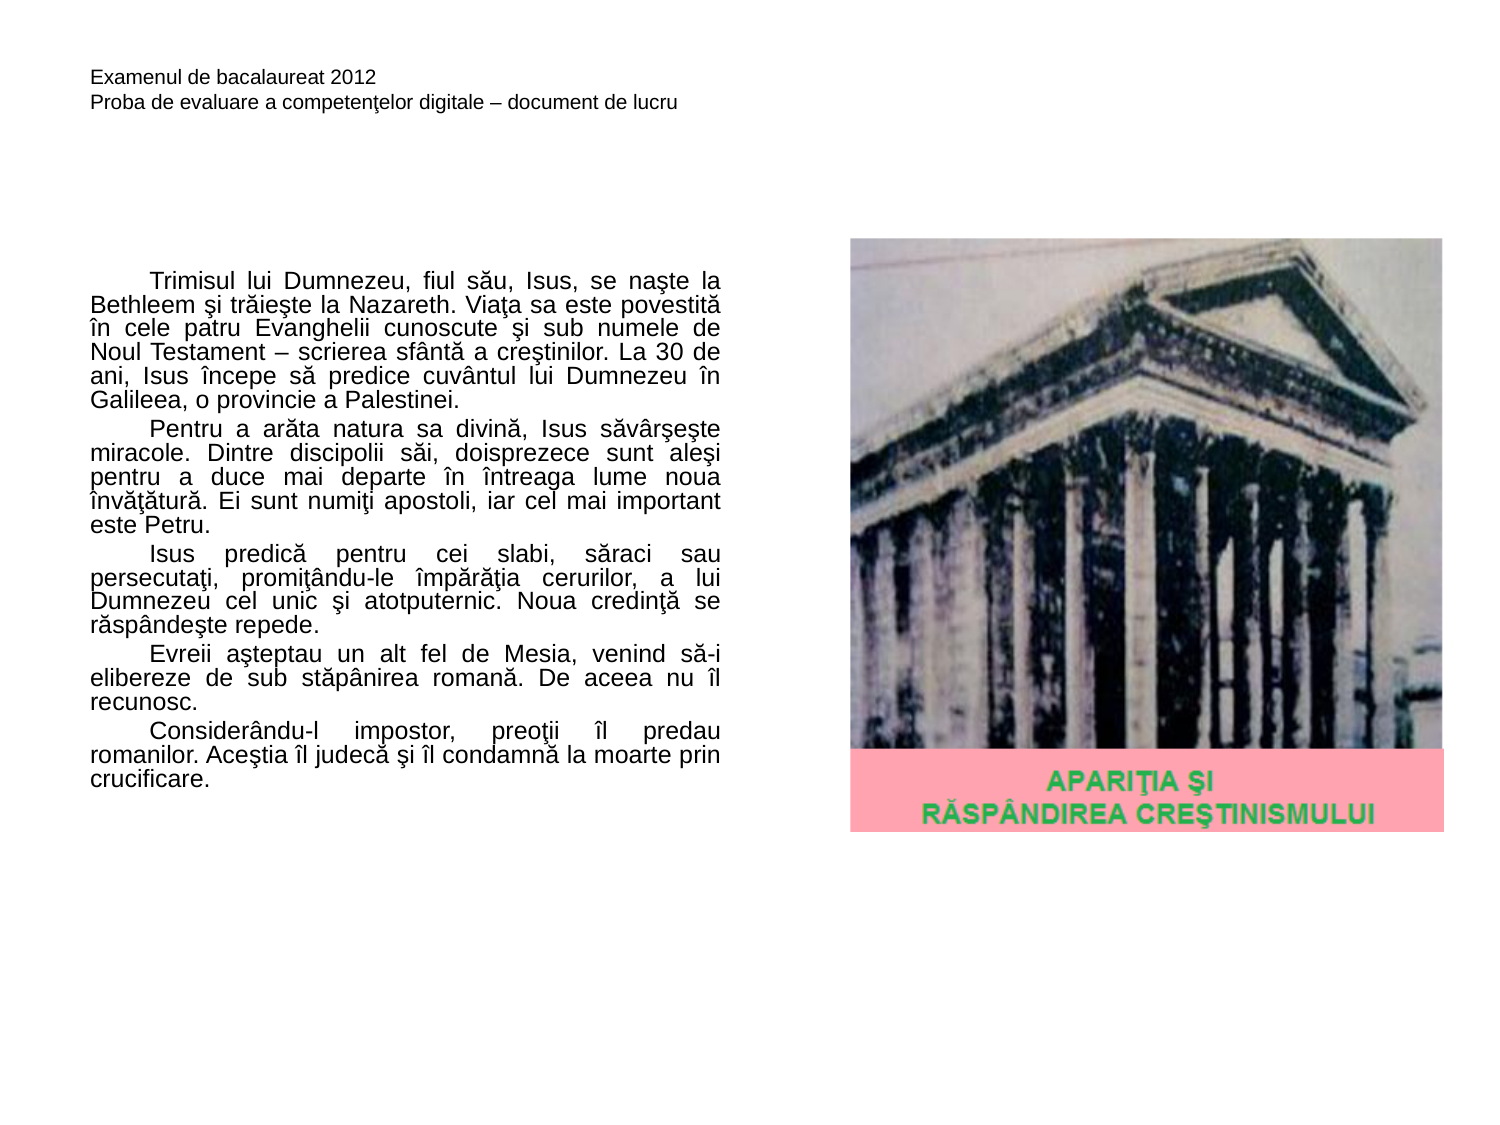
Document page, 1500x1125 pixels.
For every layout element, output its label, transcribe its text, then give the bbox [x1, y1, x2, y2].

list Trimisul lui Dumnezeu, fiul său, Isus, se naşte la Bethleem şi trăieşte la Nazareth. Viaţa sa este povestită în cele patru Evanghelii cunoscute şi sub numele de Noul Testament – scrierea sfântă a creştinilor. La 30 de ani, Isus începe să predice cuvântul lui Dumnezeu în Galileea, o provincie a Palestinei. Pentru a arăta natura sa divină, Isus săvârşeşte miracole. Dintre discipolii săi, doisprezece sunt aleşi pentru a duce mai departe în întreaga lume noua învăţătură. Ei sunt numiţi apostoli, iar cel mai important este Petru. Isus predică pentru cei slabi, săraci sau persecutaţi, promiţându-le împărăţia cerurilor, a lui Dumnezeu cel unic şi atotputernic. Noua credinţă se răspândeşte repede. Evreii aşteptau un alt fel de Mesia, venind să-i elibereze de sub stăpânirea romană. De aceea nu îl recunosc. Considerându-l impostor, preoţii îl predau romanilor. Aceştia îl judecă şi îl condamnă la moarte prin crucificare. [74, 262, 738, 838]
title Examenul de bacalaureat 2012 Proba de evaluare a competenţelor digitale – document de lucru [74, 44, 1426, 233]
picture [849, 237, 1444, 832]
